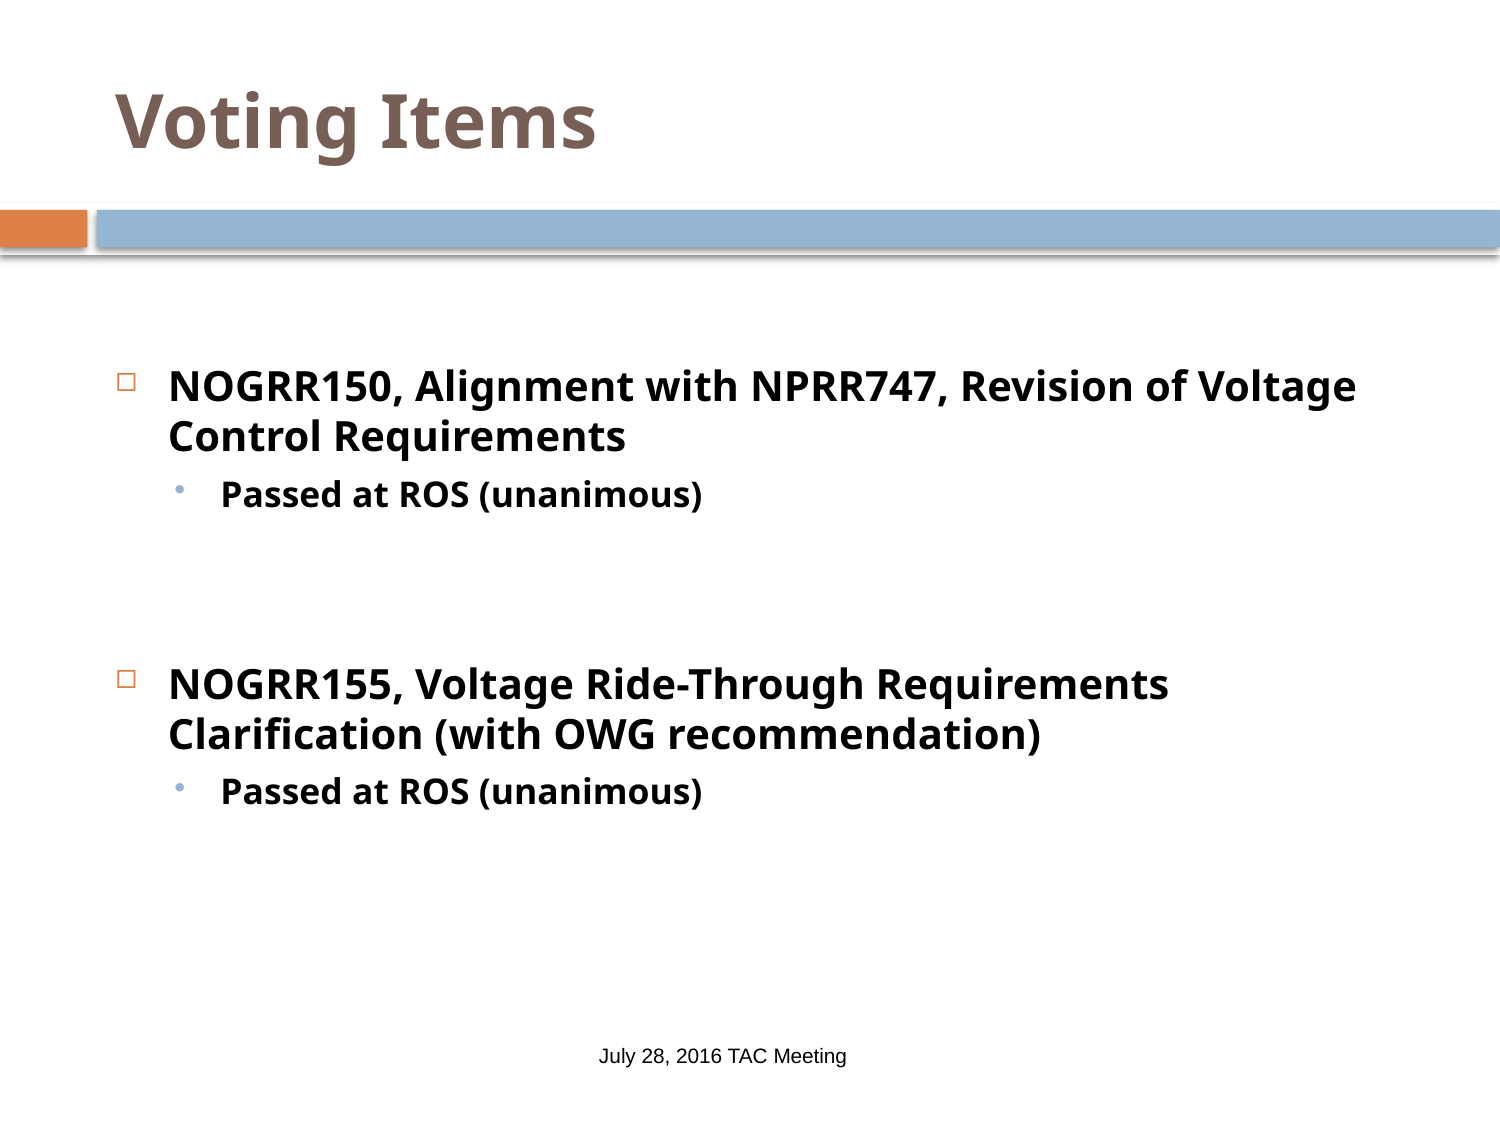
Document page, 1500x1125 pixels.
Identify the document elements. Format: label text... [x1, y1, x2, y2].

footer July 28, 2016 TAC Meeting [99, 1025, 862, 1085]
list NOGRR150, Alignment with NPRR747, Revision of Voltage Control Requirements Passed at ROS (unanimous) NOGRR155, Voltage Ride-Through Requirements Clarification (with OWG recommendation) Passed at ROS (unanimous) [100, 297, 1439, 1001]
title Voting Items [100, 37, 1439, 201]
